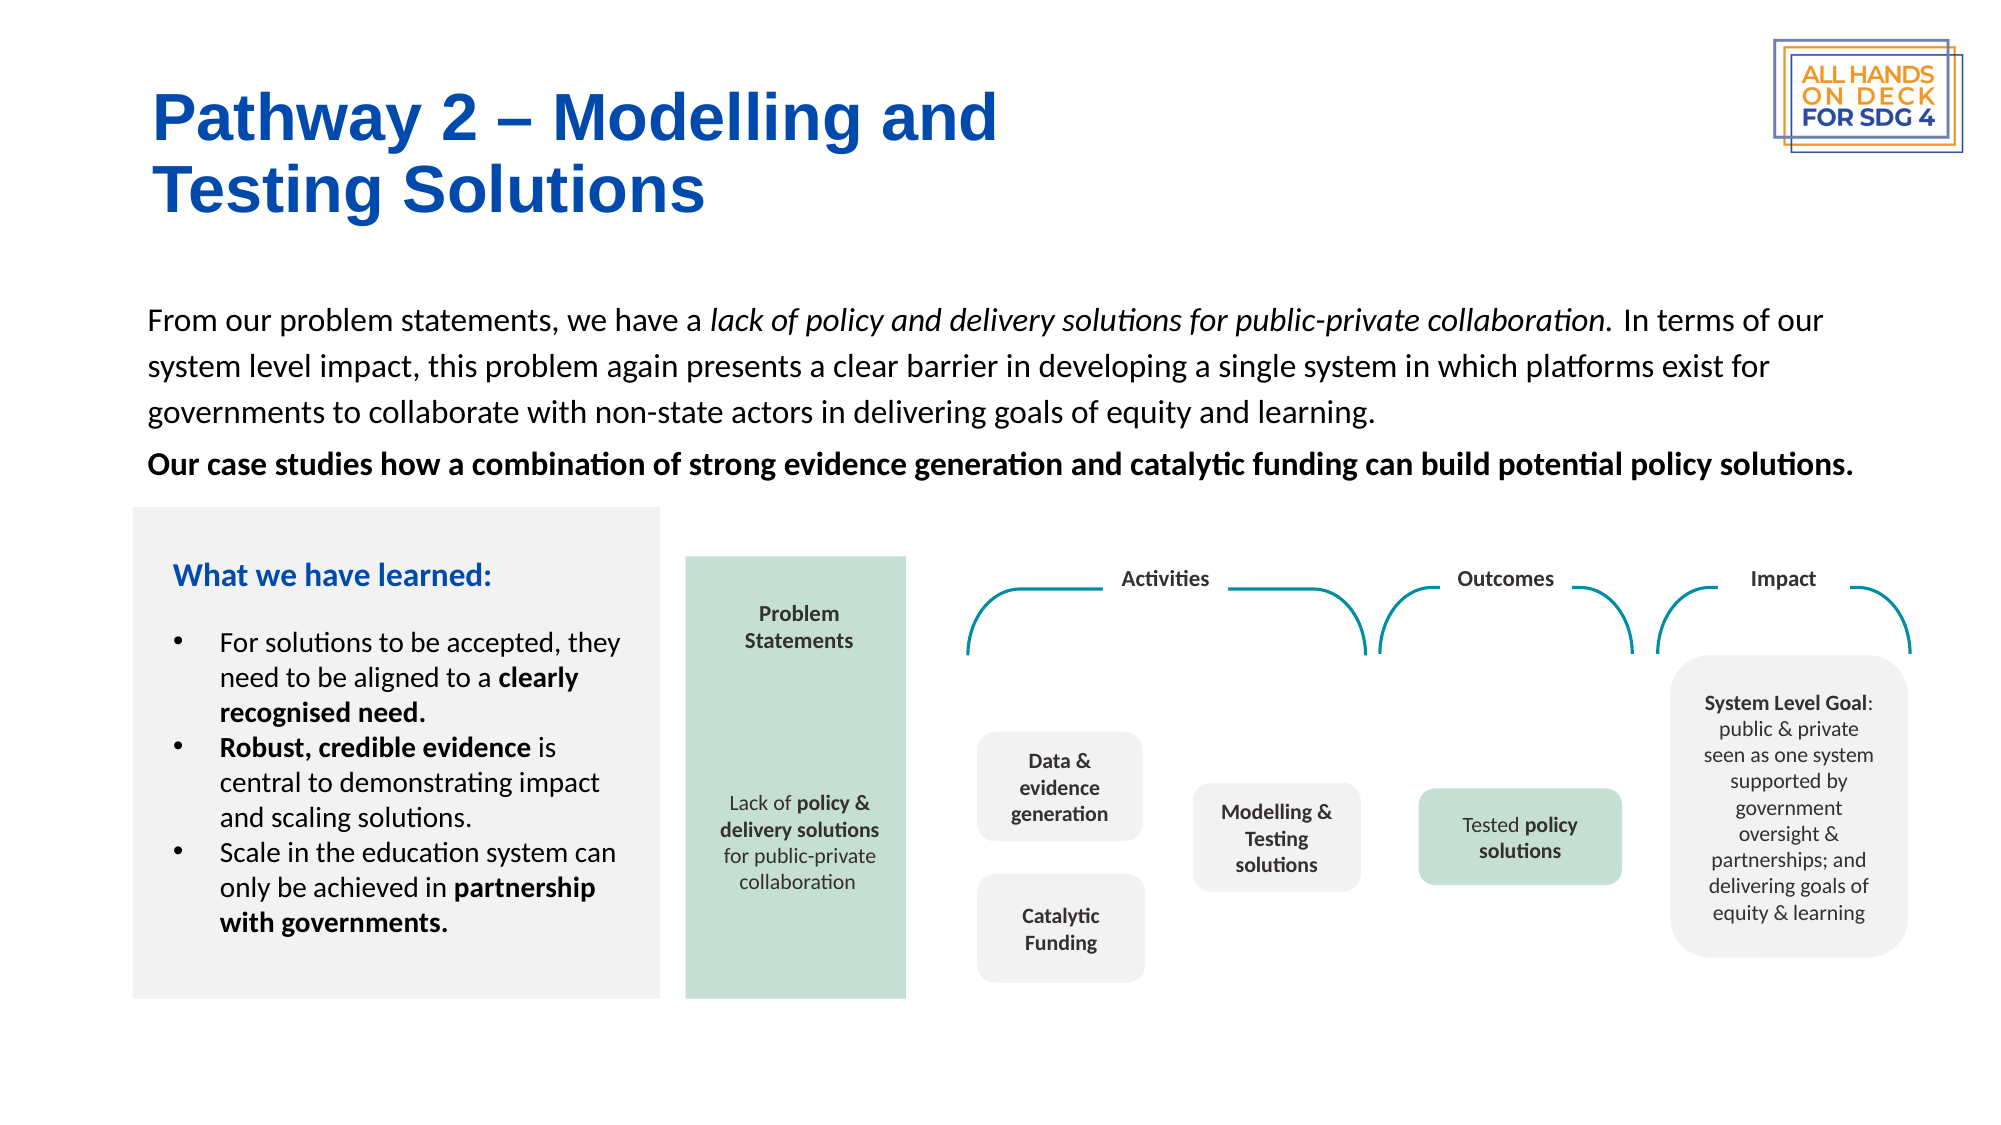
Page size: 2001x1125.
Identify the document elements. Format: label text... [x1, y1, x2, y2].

title Pathway 2 – Modelling and Testing Solutions [137, 59, 1156, 250]
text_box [685, 556, 1911, 999]
text_box From our problem statements, we have a lack of policy and delivery solutions for public-private collaboration. In terms of our system level impact, this problem again presents a clear barrier in developing a single system in which platforms exist for governments to collaborate with non-state actors in delivering goals of equity and learning. Our case studies how a combination of strong evidence generation and catalytic funding can build potential policy solutions. [132, 284, 1910, 490]
picture [1770, 34, 1978, 168]
text_box What we have learned: [158, 545, 521, 601]
text_box [132, 506, 661, 1000]
text_box For solutions to be accepted, they need to be aligned to a clearly recognised need. Robust, credible evidence is central to demonstrating impact and scaling solutions. Scale in the education system can only be achieved in partnership with governments. [158, 615, 642, 946]
